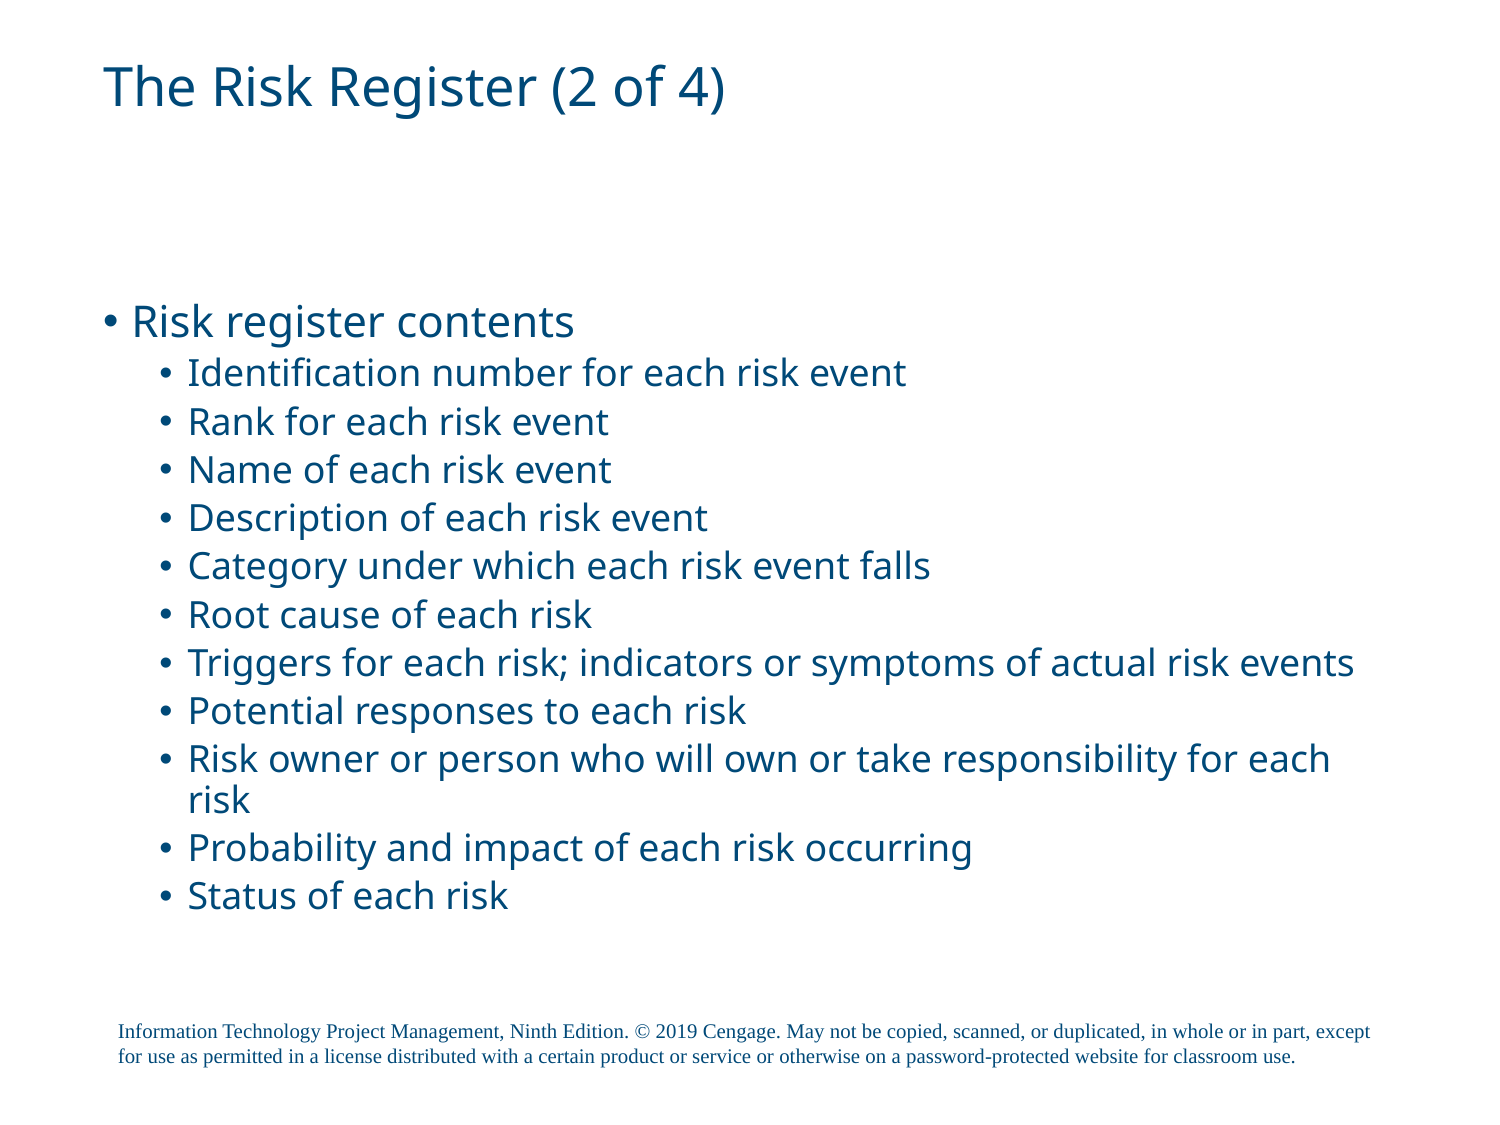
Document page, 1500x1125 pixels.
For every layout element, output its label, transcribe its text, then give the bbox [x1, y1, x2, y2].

footer Information Technology Project Management, Ninth Edition. © 2019 Cengage. May not be copied, scanned, or duplicated, in whole or in part, except for use as permitted in a license distributed with a certain product or service or otherwise on a password-protected website for classroom use. [103, 1009, 1397, 1070]
title The Risk Register (2 of 4) [103, 59, 1397, 278]
list Risk register contents Identification number for each risk event Rank for each risk event Name of each risk event Description of each risk event Category under which each risk event falls Root cause of each risk Triggers for each risk; indicators or symptoms of actual risk events Potential responses to each risk Risk owner or person who will own or take responsibility for each risk Probability and impact of each risk occurring Status of each risk [103, 299, 1397, 1009]
